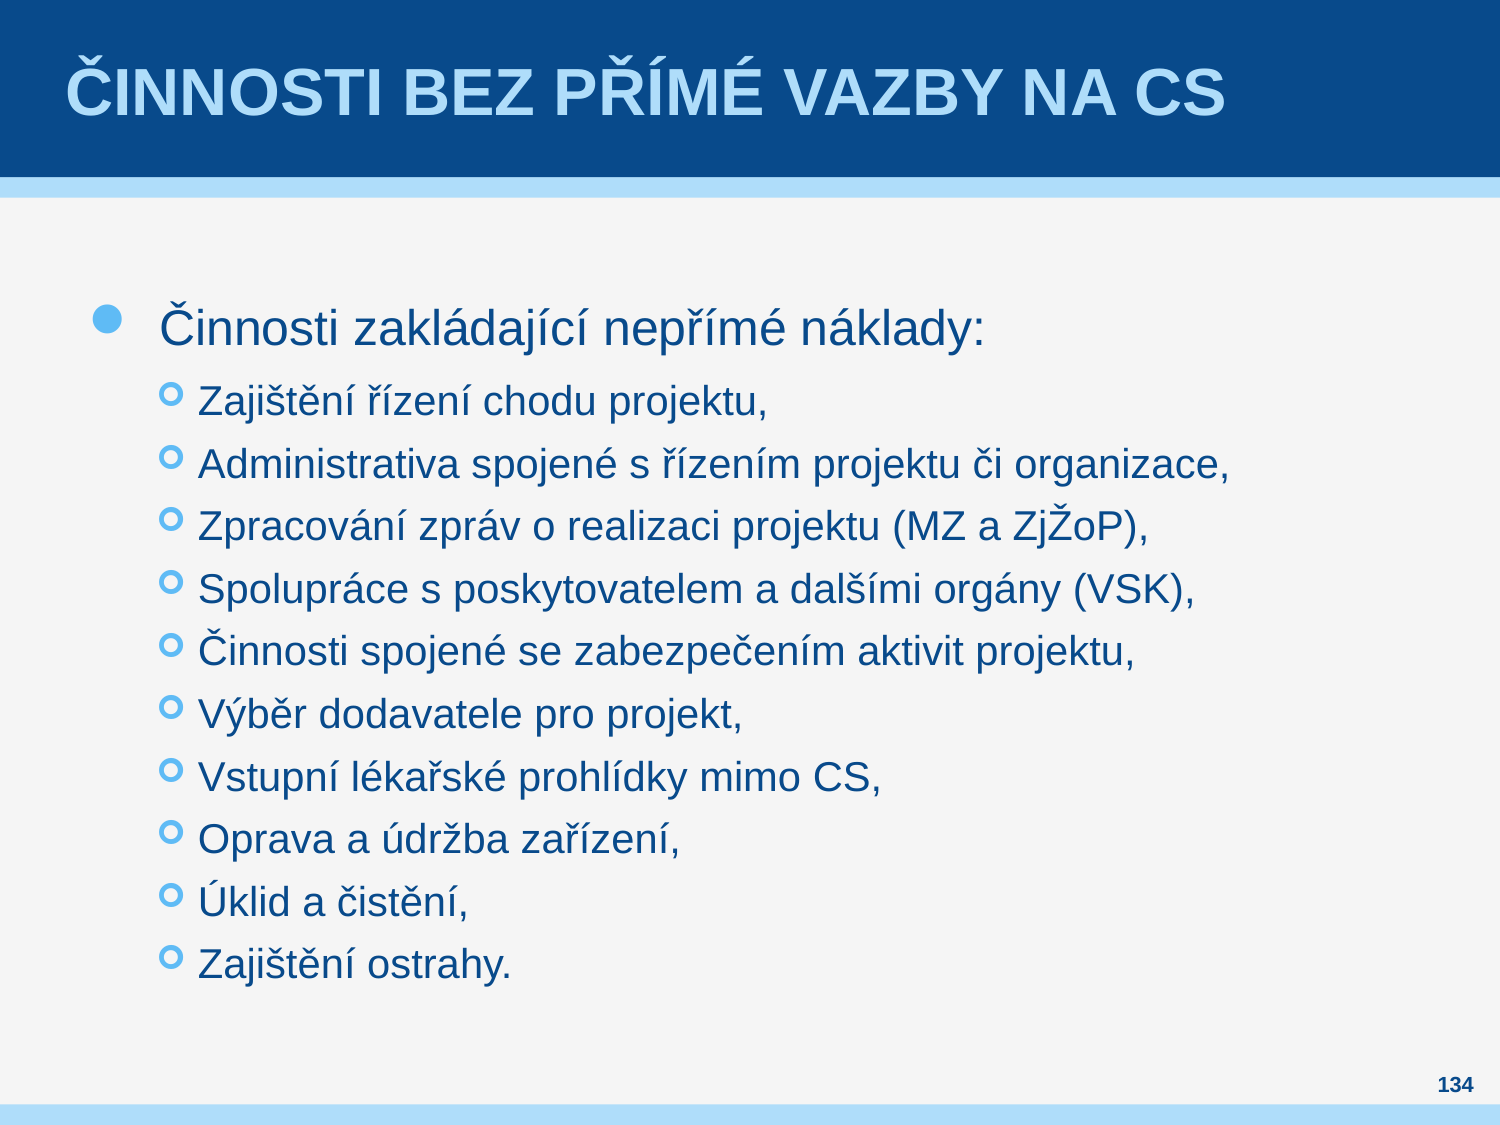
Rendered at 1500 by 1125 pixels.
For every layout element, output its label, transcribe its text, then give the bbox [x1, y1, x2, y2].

slide_number 134 [1417, 1068, 1495, 1099]
title Činnosti bez přímé vazby na cs [59, 0, 1441, 178]
list Činnosti zakládající nepřímé náklady: Zajištění řízení chodu projektu, Administrativa spojené s řízením projektu či organizace, Zpracování zpráv o realizaci projektu (MZ a ZjŽoP), Spolupráce s poskytovatelem a dalšími orgány (VSK), Činnosti spojené se zabezpečením aktivit projektu, Výběr dodavatele pro projekt, Vstupní lékařské prohlídky mimo CS, Oprava a údržba zařízení, Úklid a čistění, Zajištění ostrahy. [88, 295, 1412, 1004]
